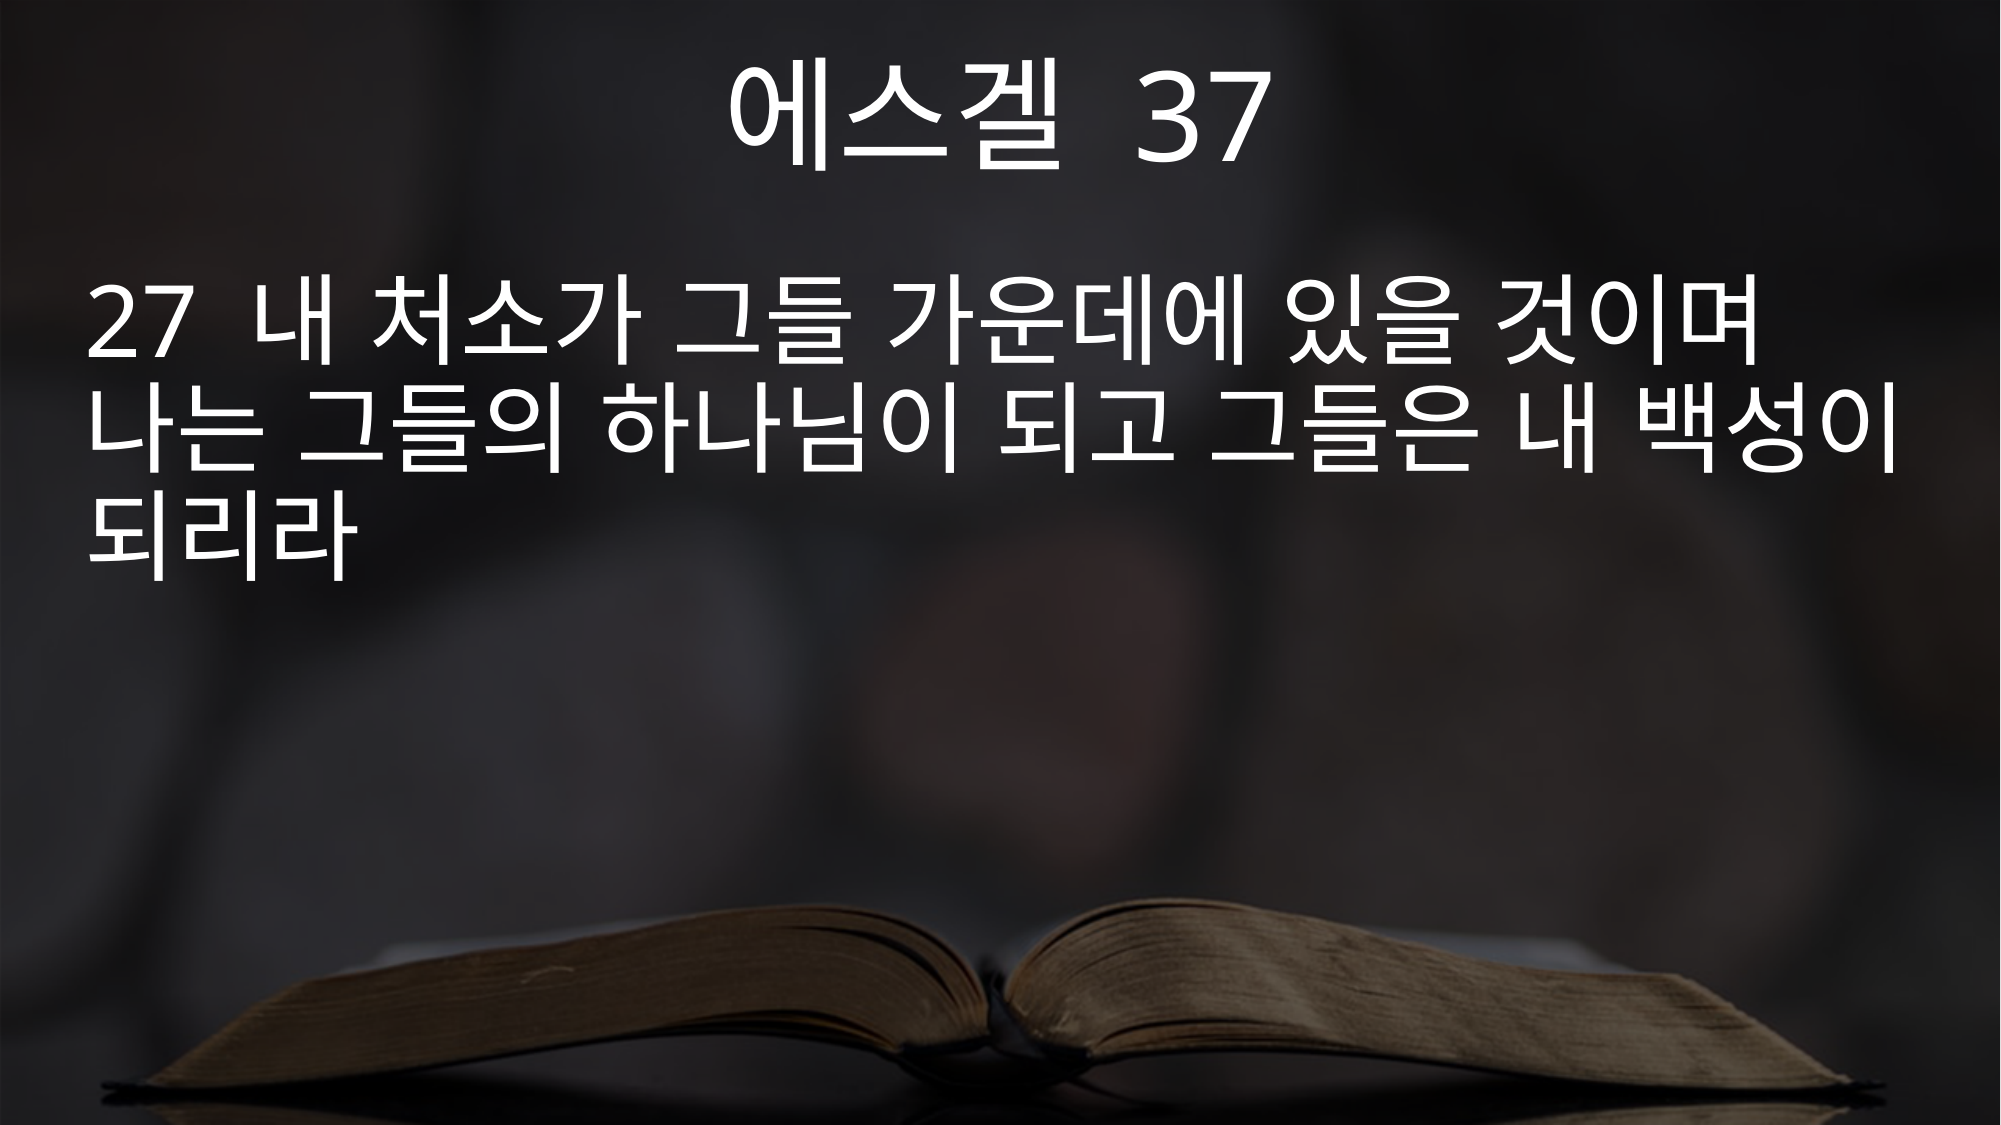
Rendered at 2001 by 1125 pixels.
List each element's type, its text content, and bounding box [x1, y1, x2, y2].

footer 에스겔 37 [0, 32, 2000, 192]
list 27 내 처소가 그들 가운데에 있을 것이며 나는 그들의 하나님이 되고 그들은 내 백성이 되리라 [69, 263, 1953, 423]
picture [0, 0, 2001, 1125]
